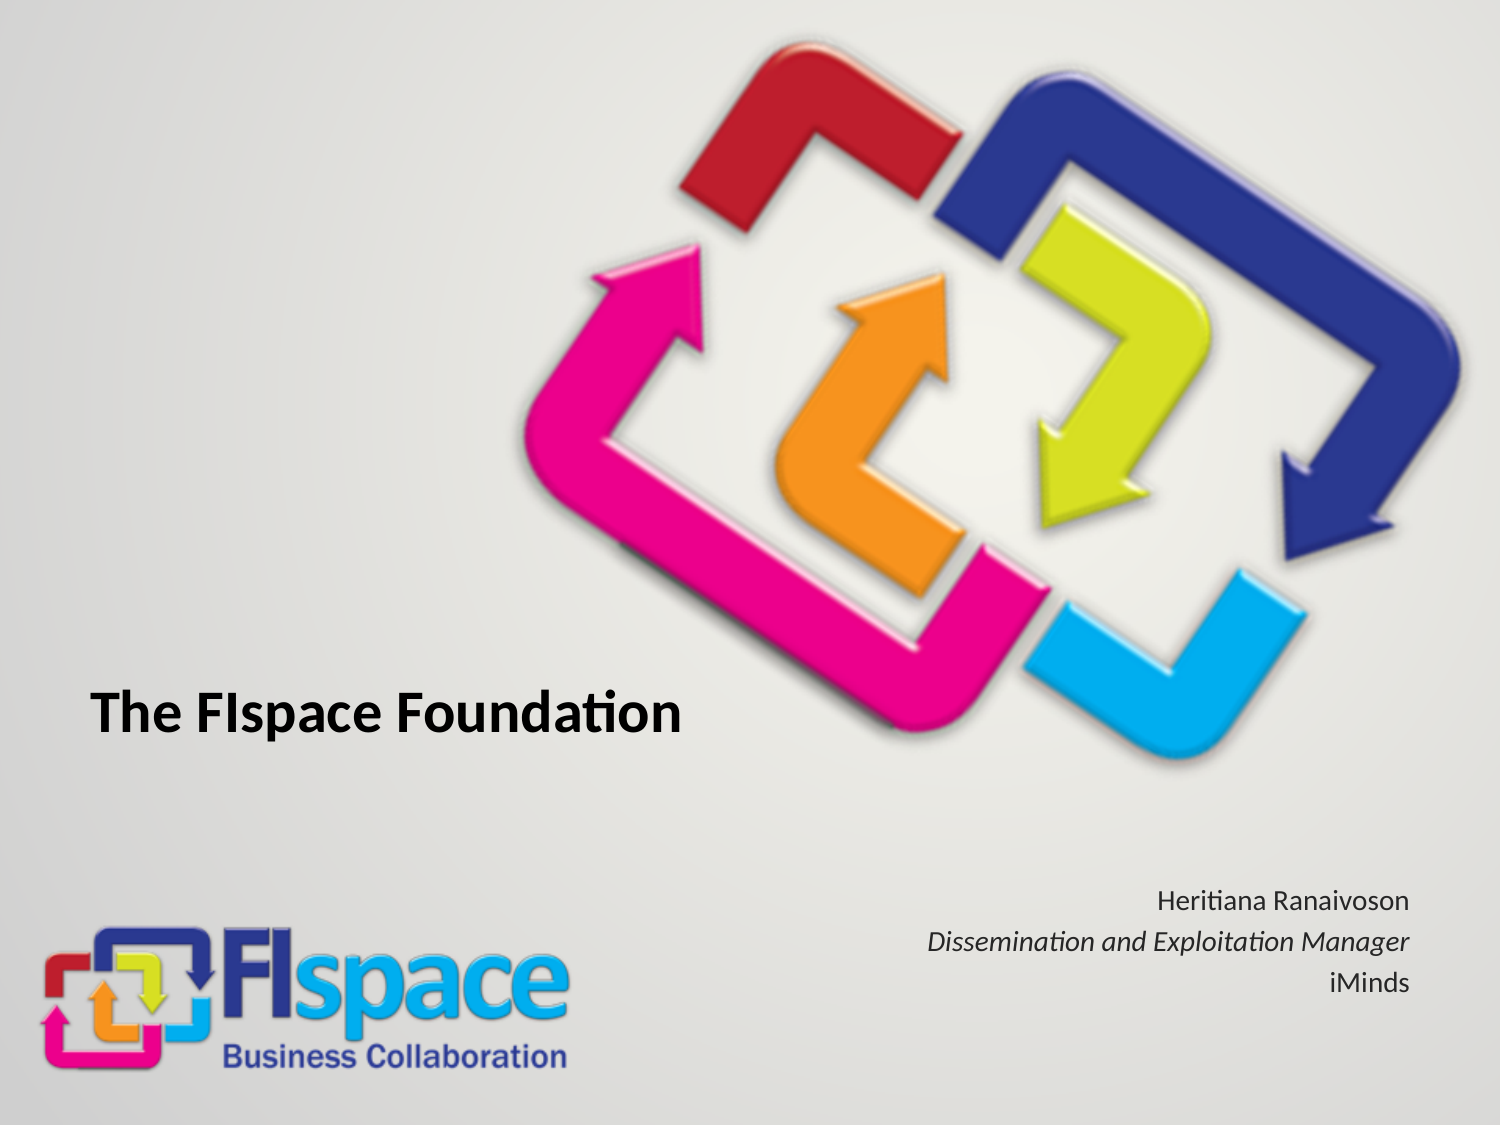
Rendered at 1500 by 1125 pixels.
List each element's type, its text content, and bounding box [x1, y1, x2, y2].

title The FIspace Foundation [75, 657, 867, 760]
picture [0, 0, 1500, 1125]
subtitle Heritiana Ranaivoson Dissemination and Exploitation Manager iMinds [900, 874, 1425, 984]
